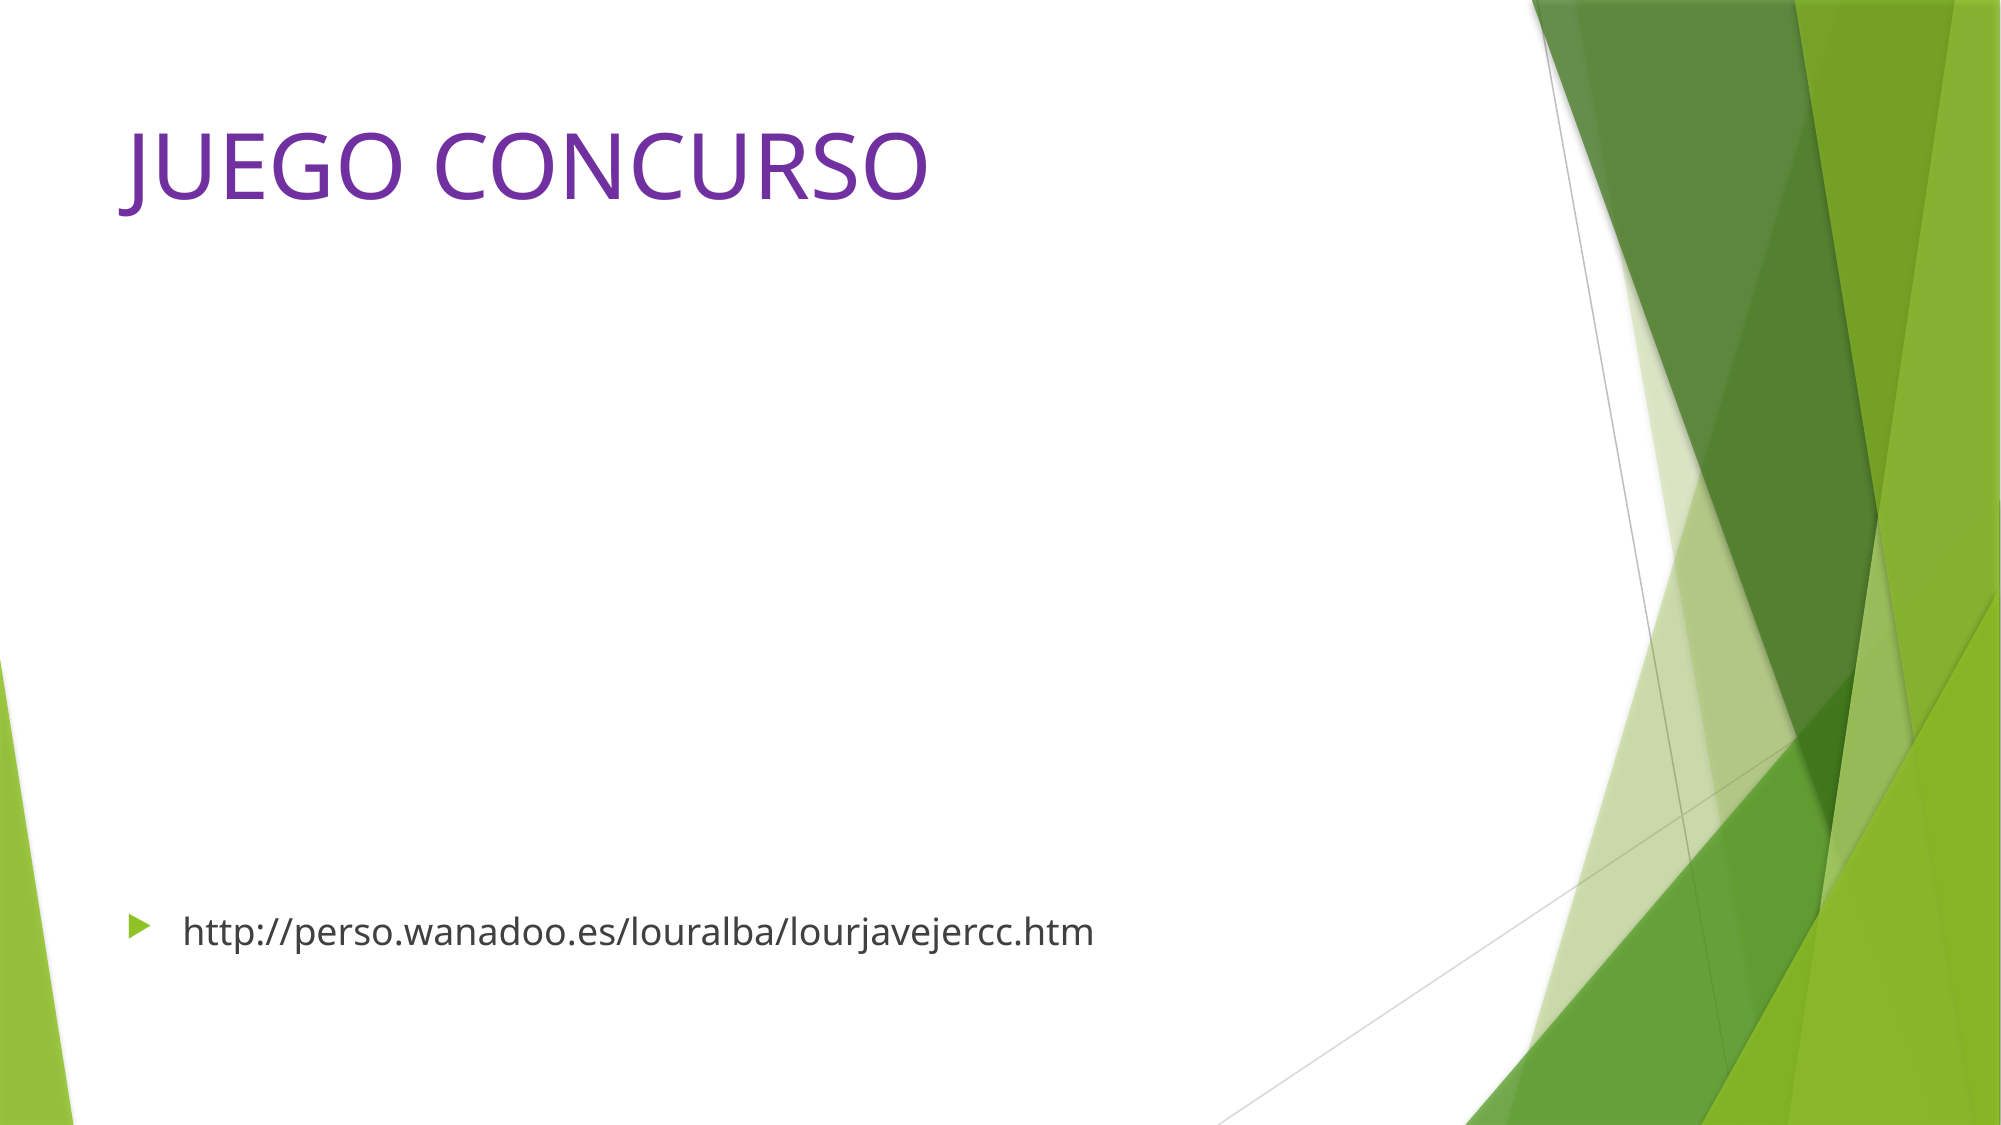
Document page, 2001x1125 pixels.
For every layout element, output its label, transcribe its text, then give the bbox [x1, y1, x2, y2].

title JUEGO CONCURSO [111, 99, 1522, 208]
list http://perso.wanadoo.es/louralba/lourjavejercc.htm [111, 208, 1522, 991]
